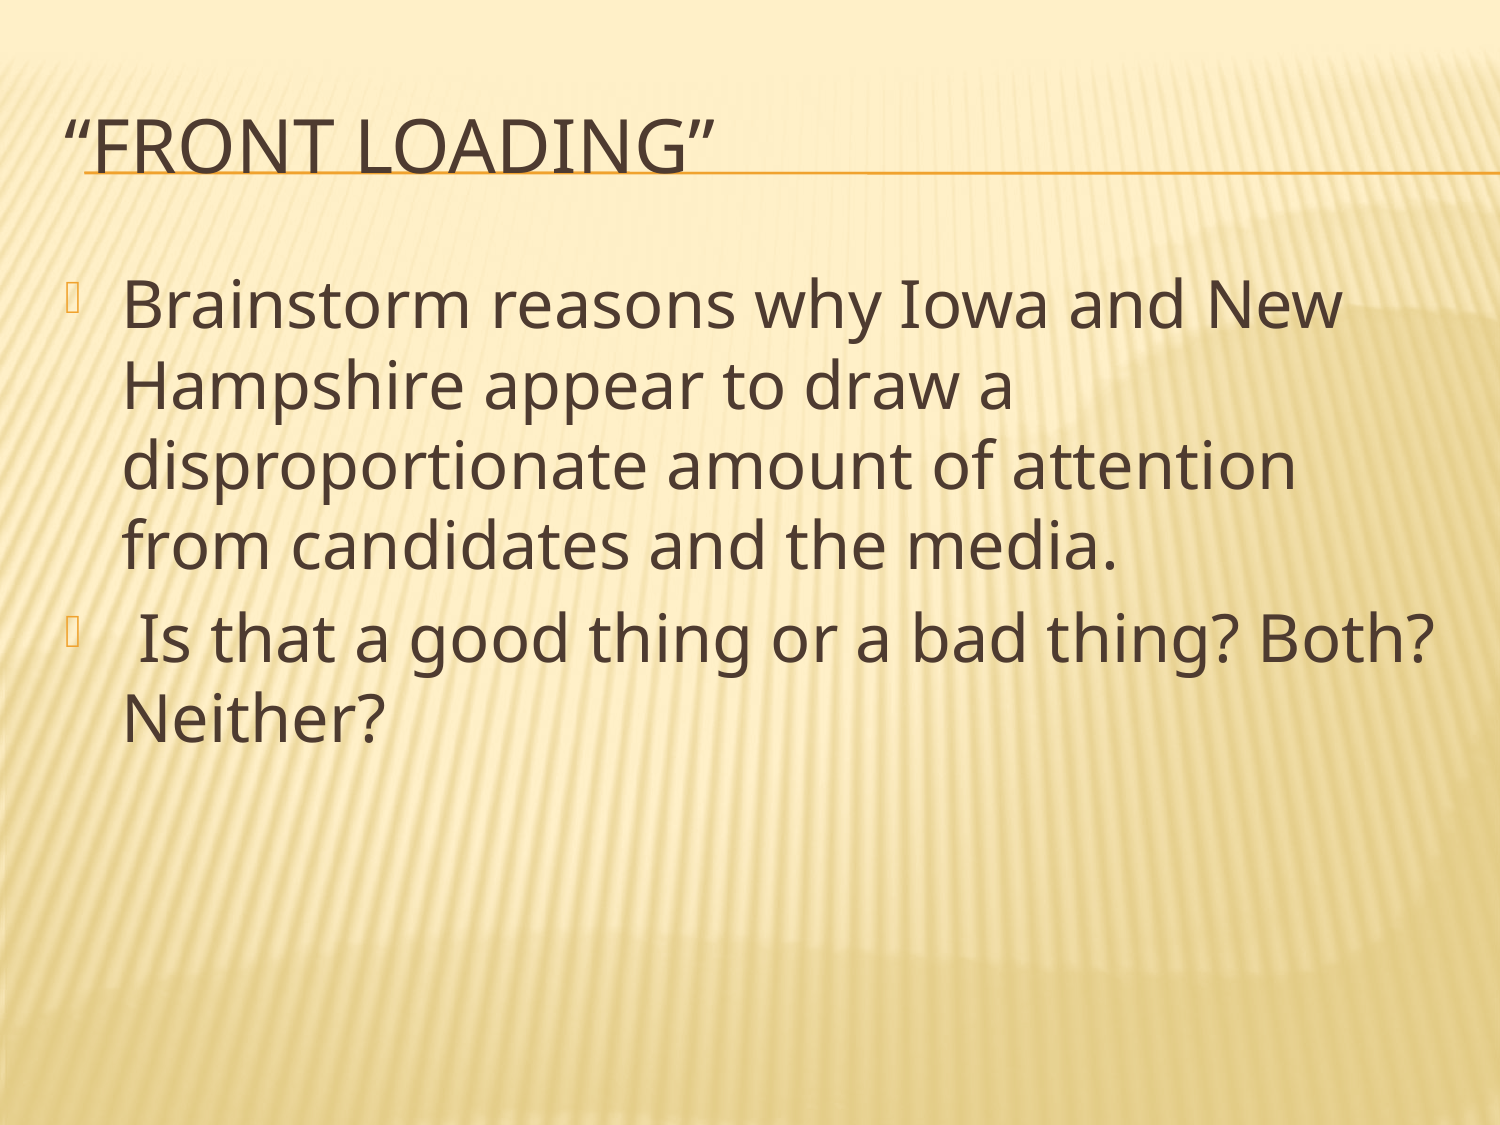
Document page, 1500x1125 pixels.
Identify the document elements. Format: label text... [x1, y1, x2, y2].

title “front loading” [50, 75, 1475, 213]
list Brainstorm reasons why Iowa and New Hampshire appear to draw a disproportionate amount of attention from candidates and the media. Is that a good thing or a bad thing? Both? Neither? [50, 254, 1475, 998]
